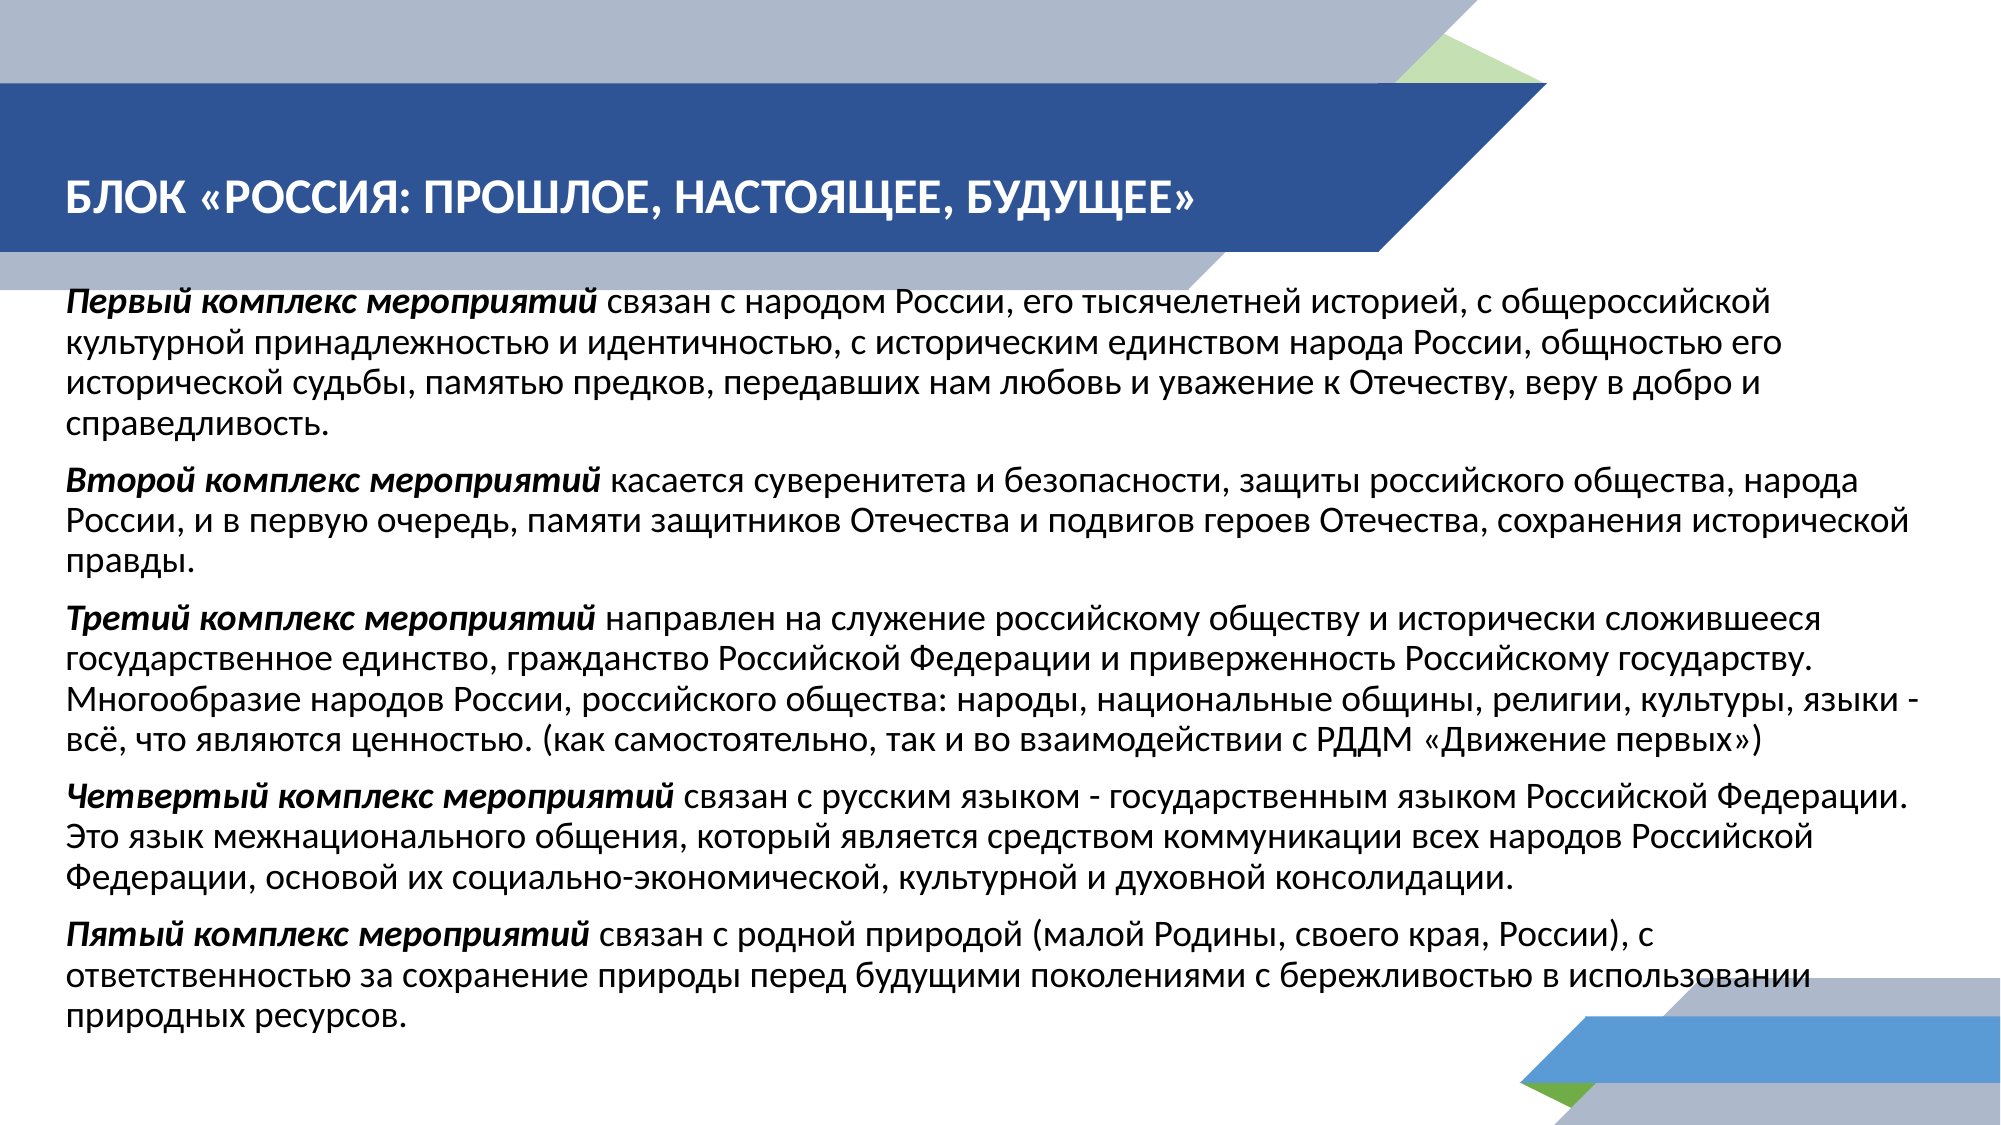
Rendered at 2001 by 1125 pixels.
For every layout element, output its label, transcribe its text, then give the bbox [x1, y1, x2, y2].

list БЛОК «РОССИЯ: ПРОШЛОЕ, НАСТОЯЩЕЕ, БУДУЩЕЕ» Первый комплекс мероприятий связан с народом России, его тысячелетней историей, с общероссийской культурной принадлежностью и идентичностью, с историческим единством народа России, общностью его исторической судьбы, памятью предков, передавших нам любовь и уважение к Отечеству, веру в добро и справедливость. Второй комплекс мероприятий касается суверенитета и безопасности, защиты российского общества, народа России, и в первую очередь, памяти защитников Отечества и подвигов героев Отечества, сохранения исторической правды. Третий комплекс мероприятий направлен на служение российскому обществу и исторически сложившееся государственное единство, гражданство Российской Федерации и приверженность Российскому государству. Многообразие народов России, российского общества: народы, национальные общины, религии, культуры, языки - всё, что являются ценностью. (как самостоятельно, так и во взаимодействии с РДДМ «Движение первых») Четвертый комплекс мероприятий связан с русским языком - государственным языком Российской Федерации. Это язык межнационального общения, который является средством коммуникации всех народов Российской Федерации, основой их социально-экономической, культурной и духовной консолидации. Пятый комплекс мероприятий связан с родной природой (малой Родины, своего края, России), с ответственностью за сохранение природы перед будущими поколениями с бережливостью в использовании природных ресурсов. [28, 79, 1955, 1125]
